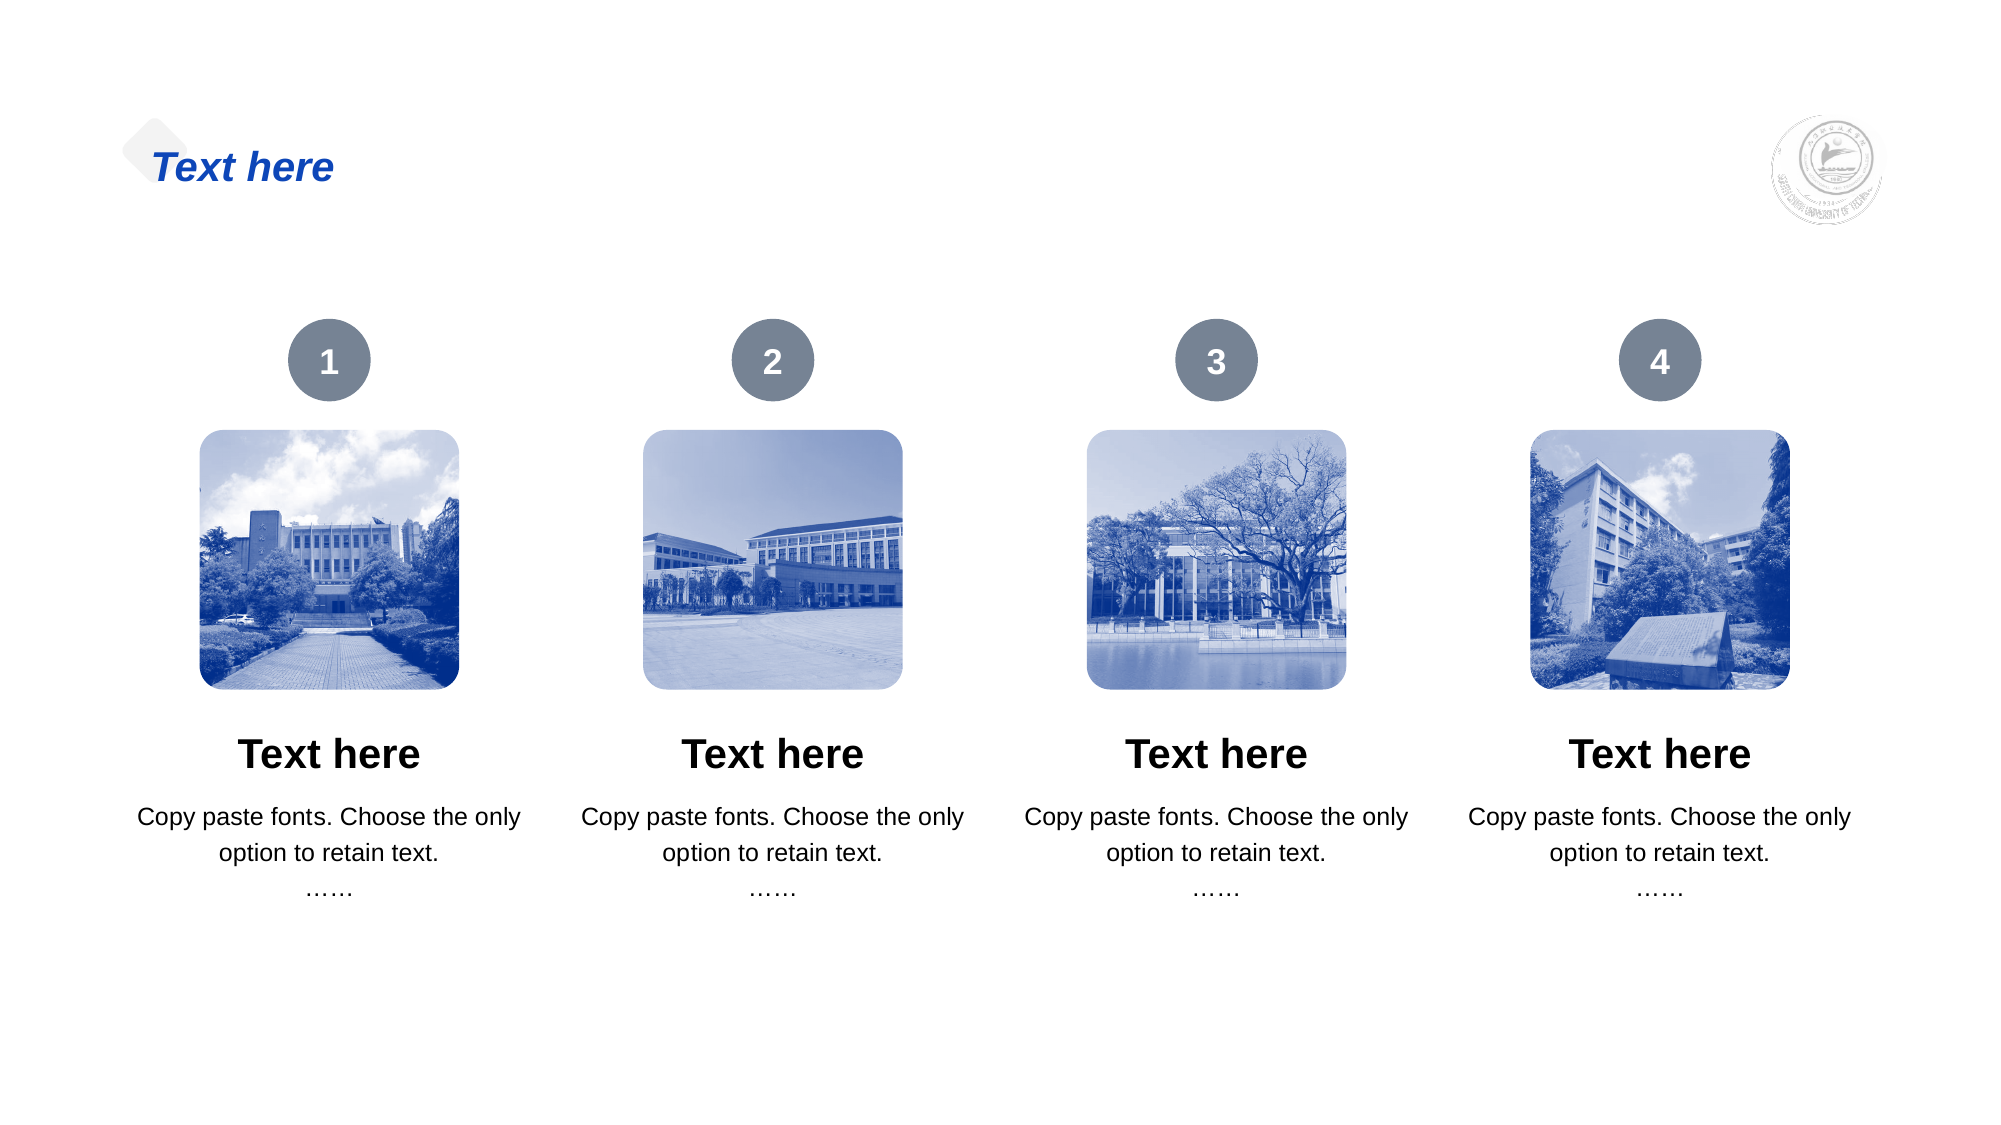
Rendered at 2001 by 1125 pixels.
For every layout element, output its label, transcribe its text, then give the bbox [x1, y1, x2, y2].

picture [1771, 199, 1882, 225]
title Text here [135, 29, 1916, 199]
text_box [119, 318, 540, 929]
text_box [1449, 318, 1871, 929]
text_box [1006, 318, 1427, 929]
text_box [562, 318, 984, 929]
